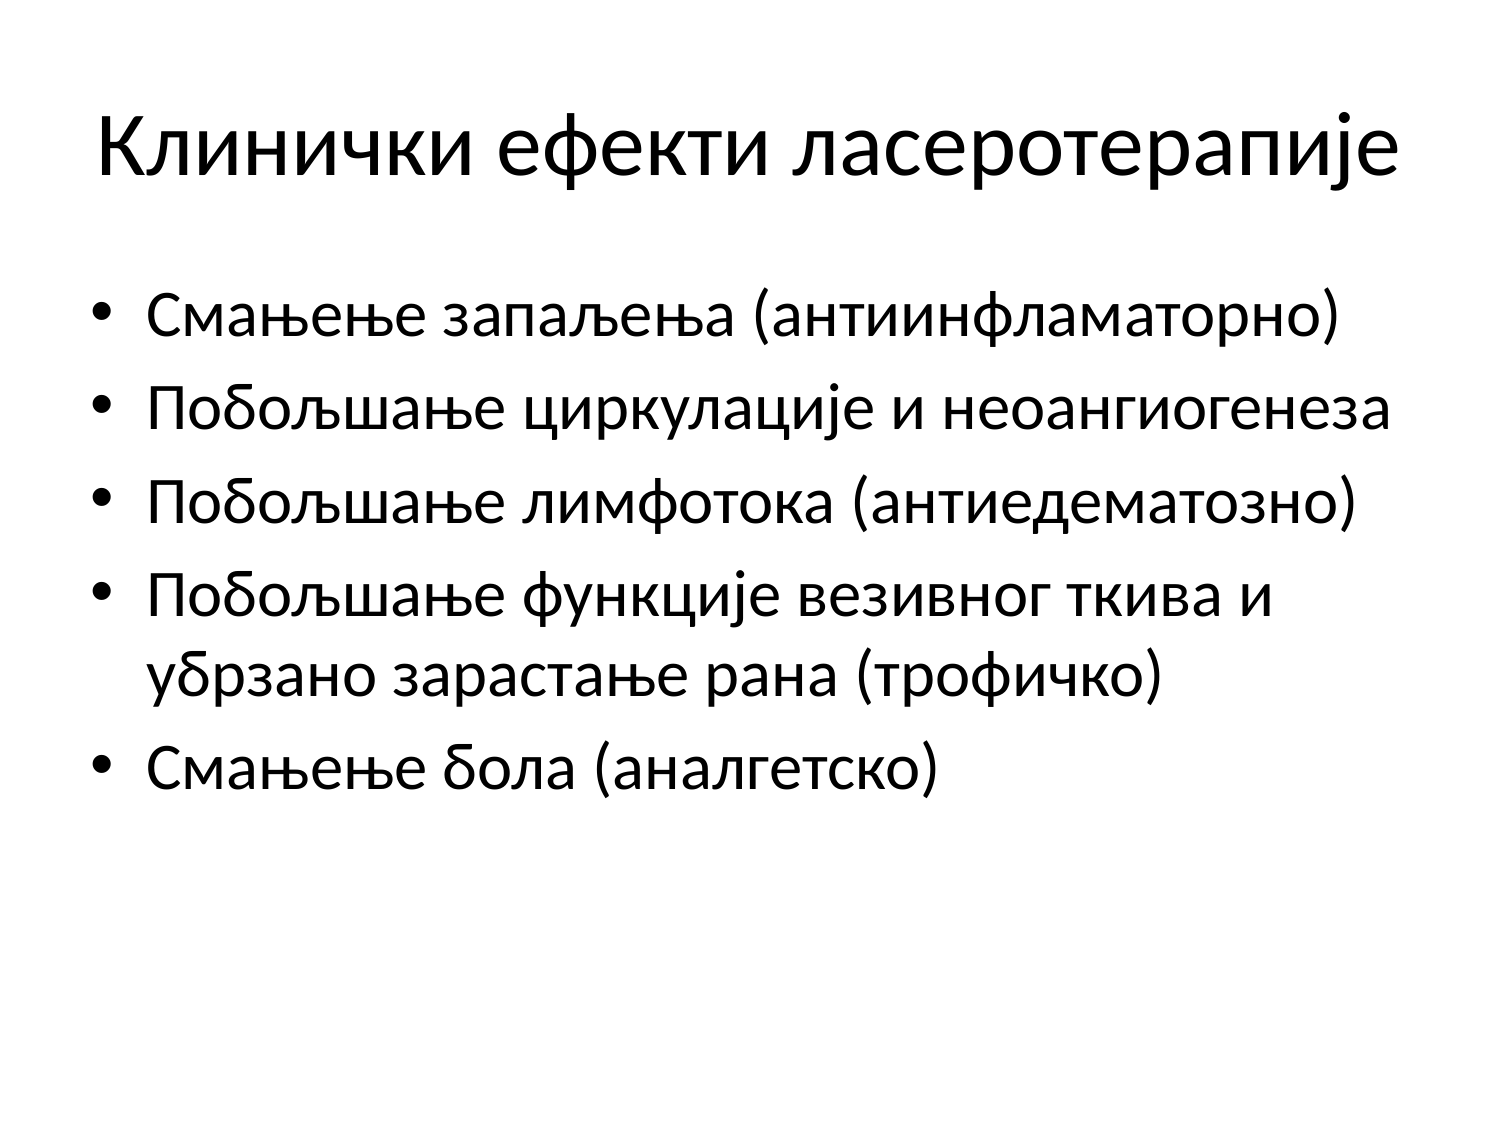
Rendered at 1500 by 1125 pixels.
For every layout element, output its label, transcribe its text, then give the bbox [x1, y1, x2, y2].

title Клинички ефекти ласеротерапије [75, 45, 1425, 233]
list Смањење запаљења (антиинфламаторно) Побољшање циркулације и неоангиогенеза Побољшање лимфотока (антиедематозно) Побољшање функције везивног ткива и убрзано зарастање рана (трофичко) Смањење бола (аналгетско) [75, 262, 1425, 1005]
